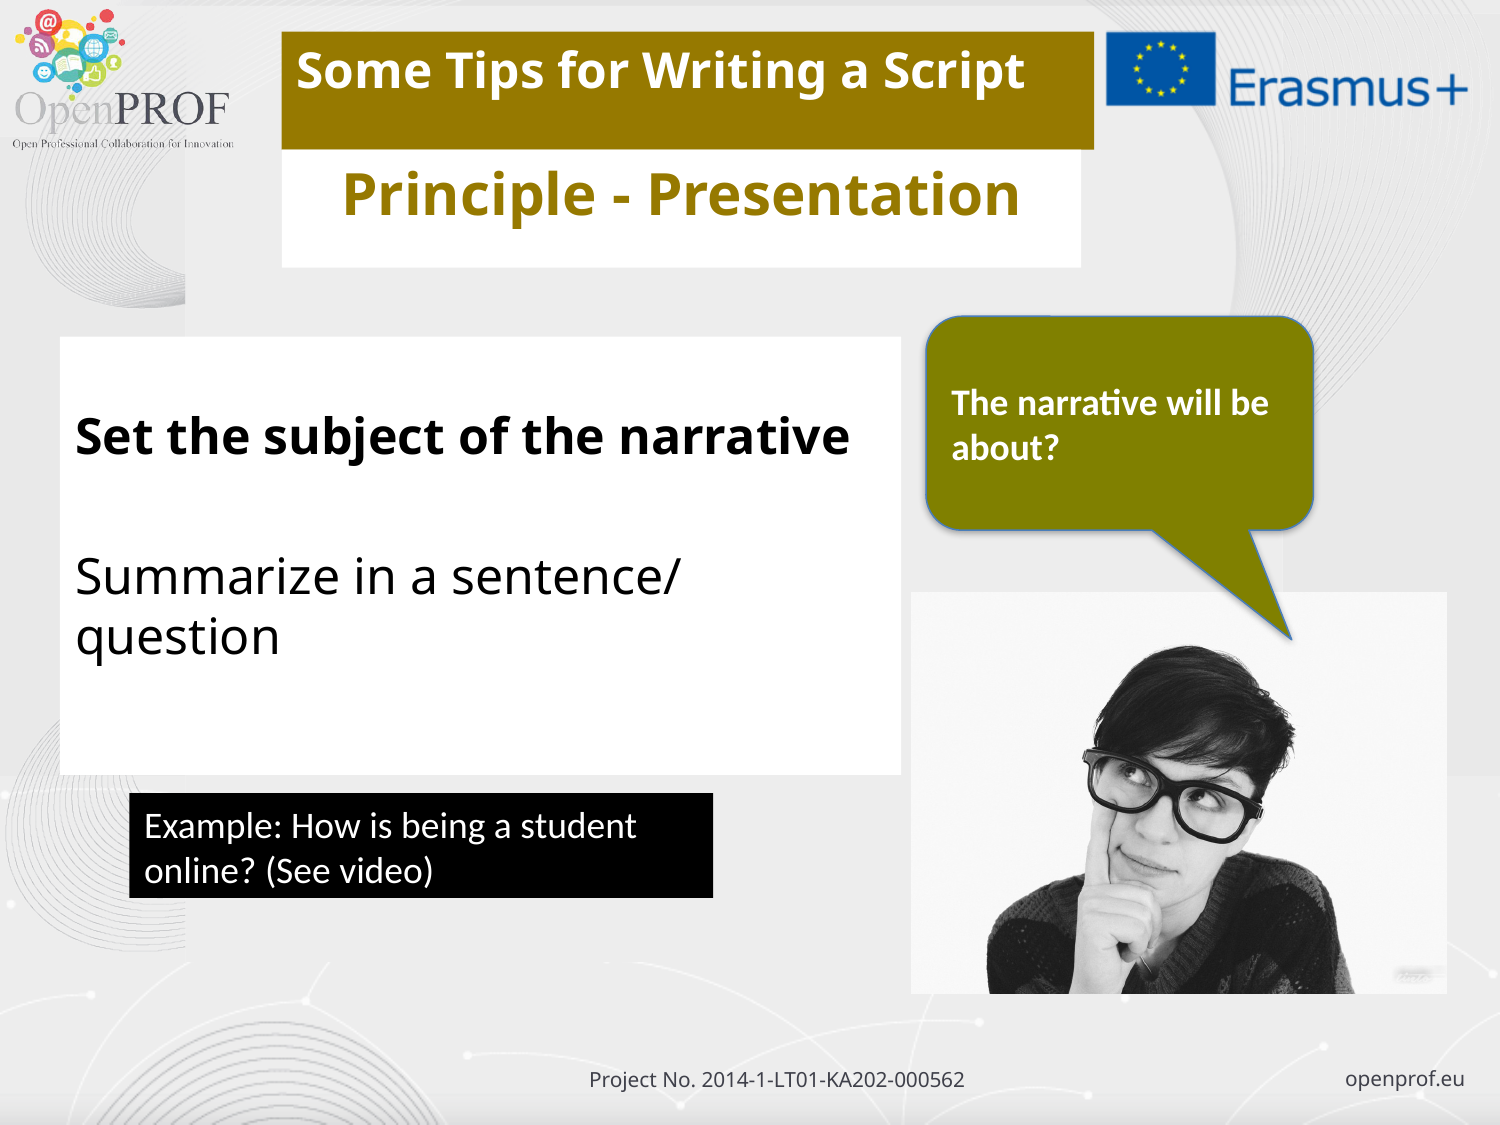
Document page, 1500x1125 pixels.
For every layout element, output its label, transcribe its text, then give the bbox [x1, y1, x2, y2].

picture [0, 0, 1500, 1125]
text_box Principle - Presentation [281, 149, 1082, 268]
text_box The narrative will be about? [925, 315, 1315, 590]
text_box Some Tips for Writing a Script [281, 31, 1095, 150]
text_box Example: How is being a student online? (See video) [129, 793, 714, 898]
list Set the subject of the narrative Summarize in a sentence/ question [59, 336, 902, 775]
